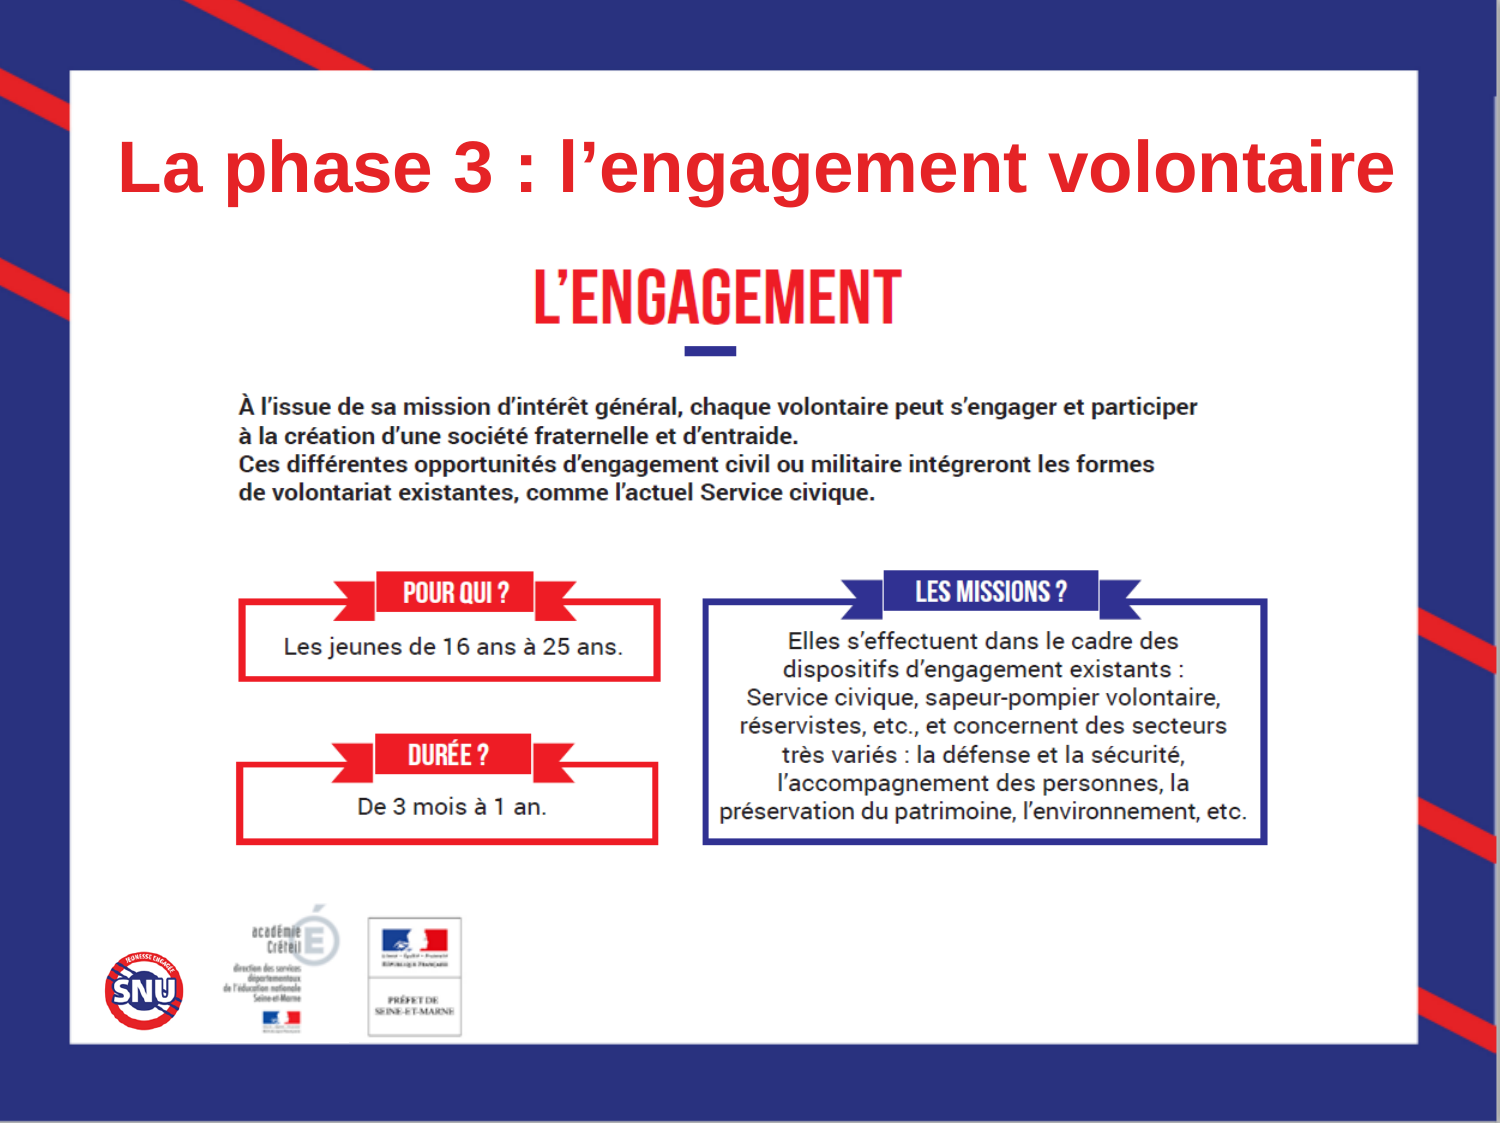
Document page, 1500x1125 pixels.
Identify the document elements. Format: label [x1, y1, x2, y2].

picture [362, 913, 467, 1040]
picture [169, 237, 1337, 880]
picture [210, 902, 349, 1044]
picture [93, 948, 189, 1032]
list [0, 0, 1500, 1123]
